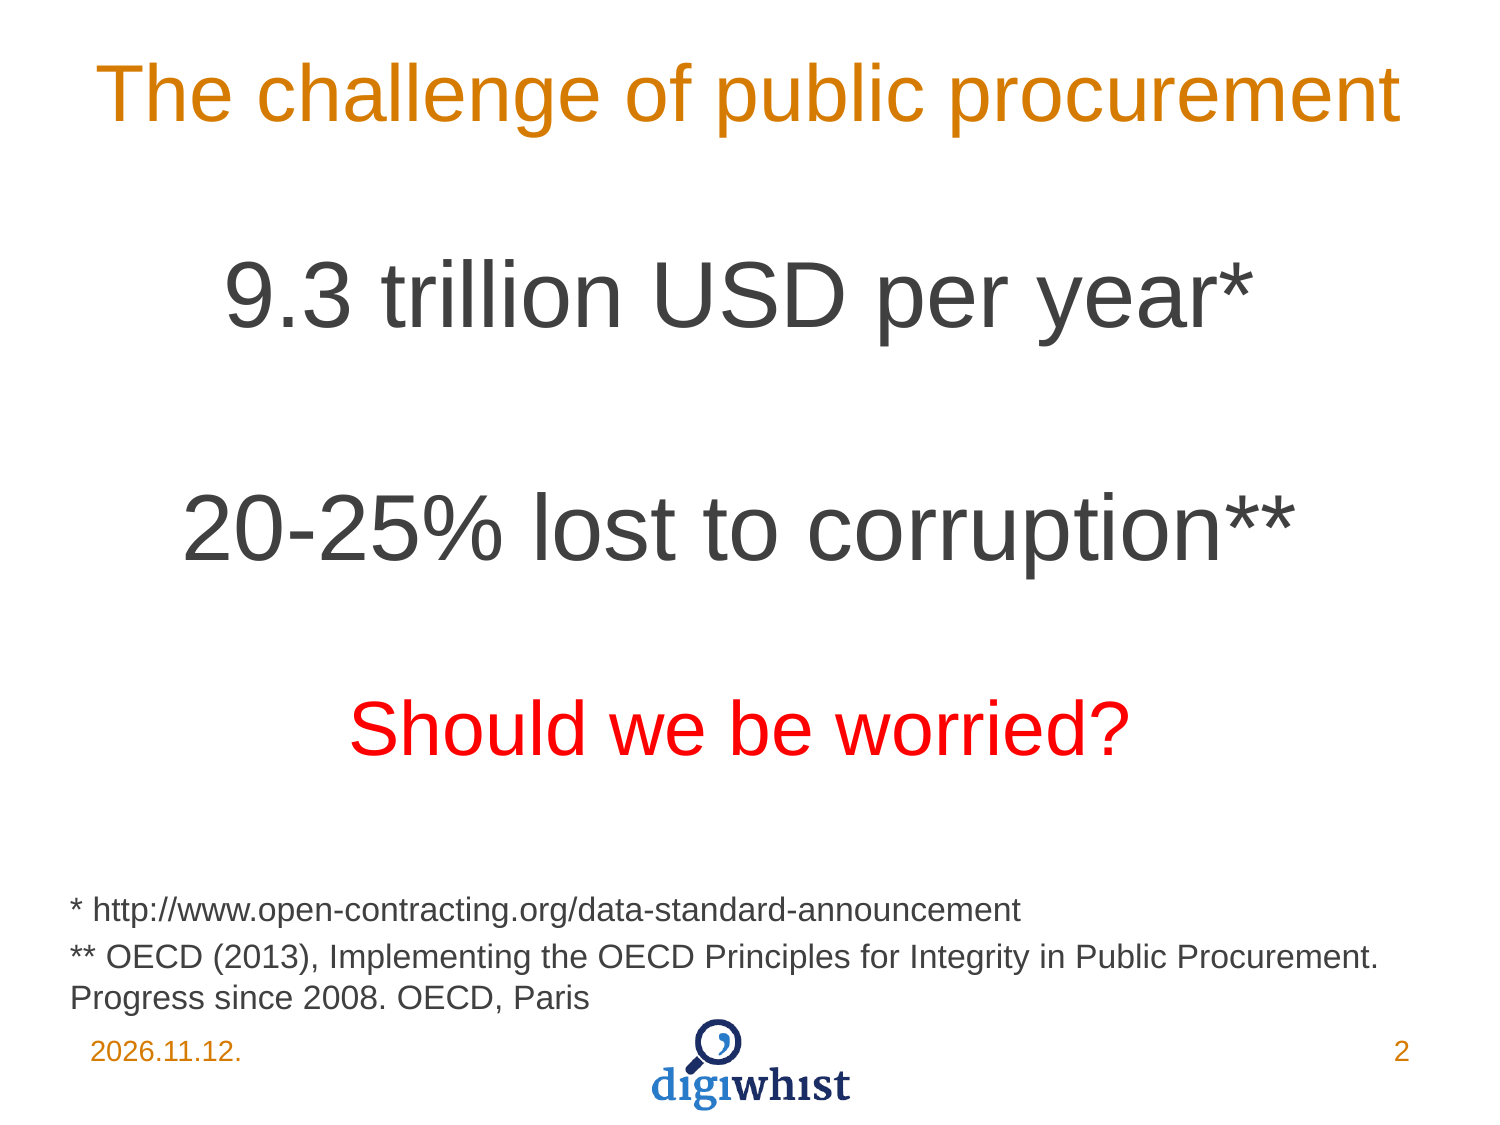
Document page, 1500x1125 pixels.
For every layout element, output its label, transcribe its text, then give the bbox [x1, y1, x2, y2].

list 9.3 trillion USD per year* 20-25% lost to corruption** Should we be worried? * http://www.open-contracting.org/data-standard-announcement ** OECD (2013), Implementing the OECD Principles for Integrity in Public Procurement. Progress since 2008. OECD, Paris [54, 225, 1425, 1025]
picture [642, 1025, 858, 1115]
slide_number 2 [1074, 1024, 1426, 1103]
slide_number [74, 1025, 426, 1103]
title The challenge of public procurement [0, 0, 1500, 183]
